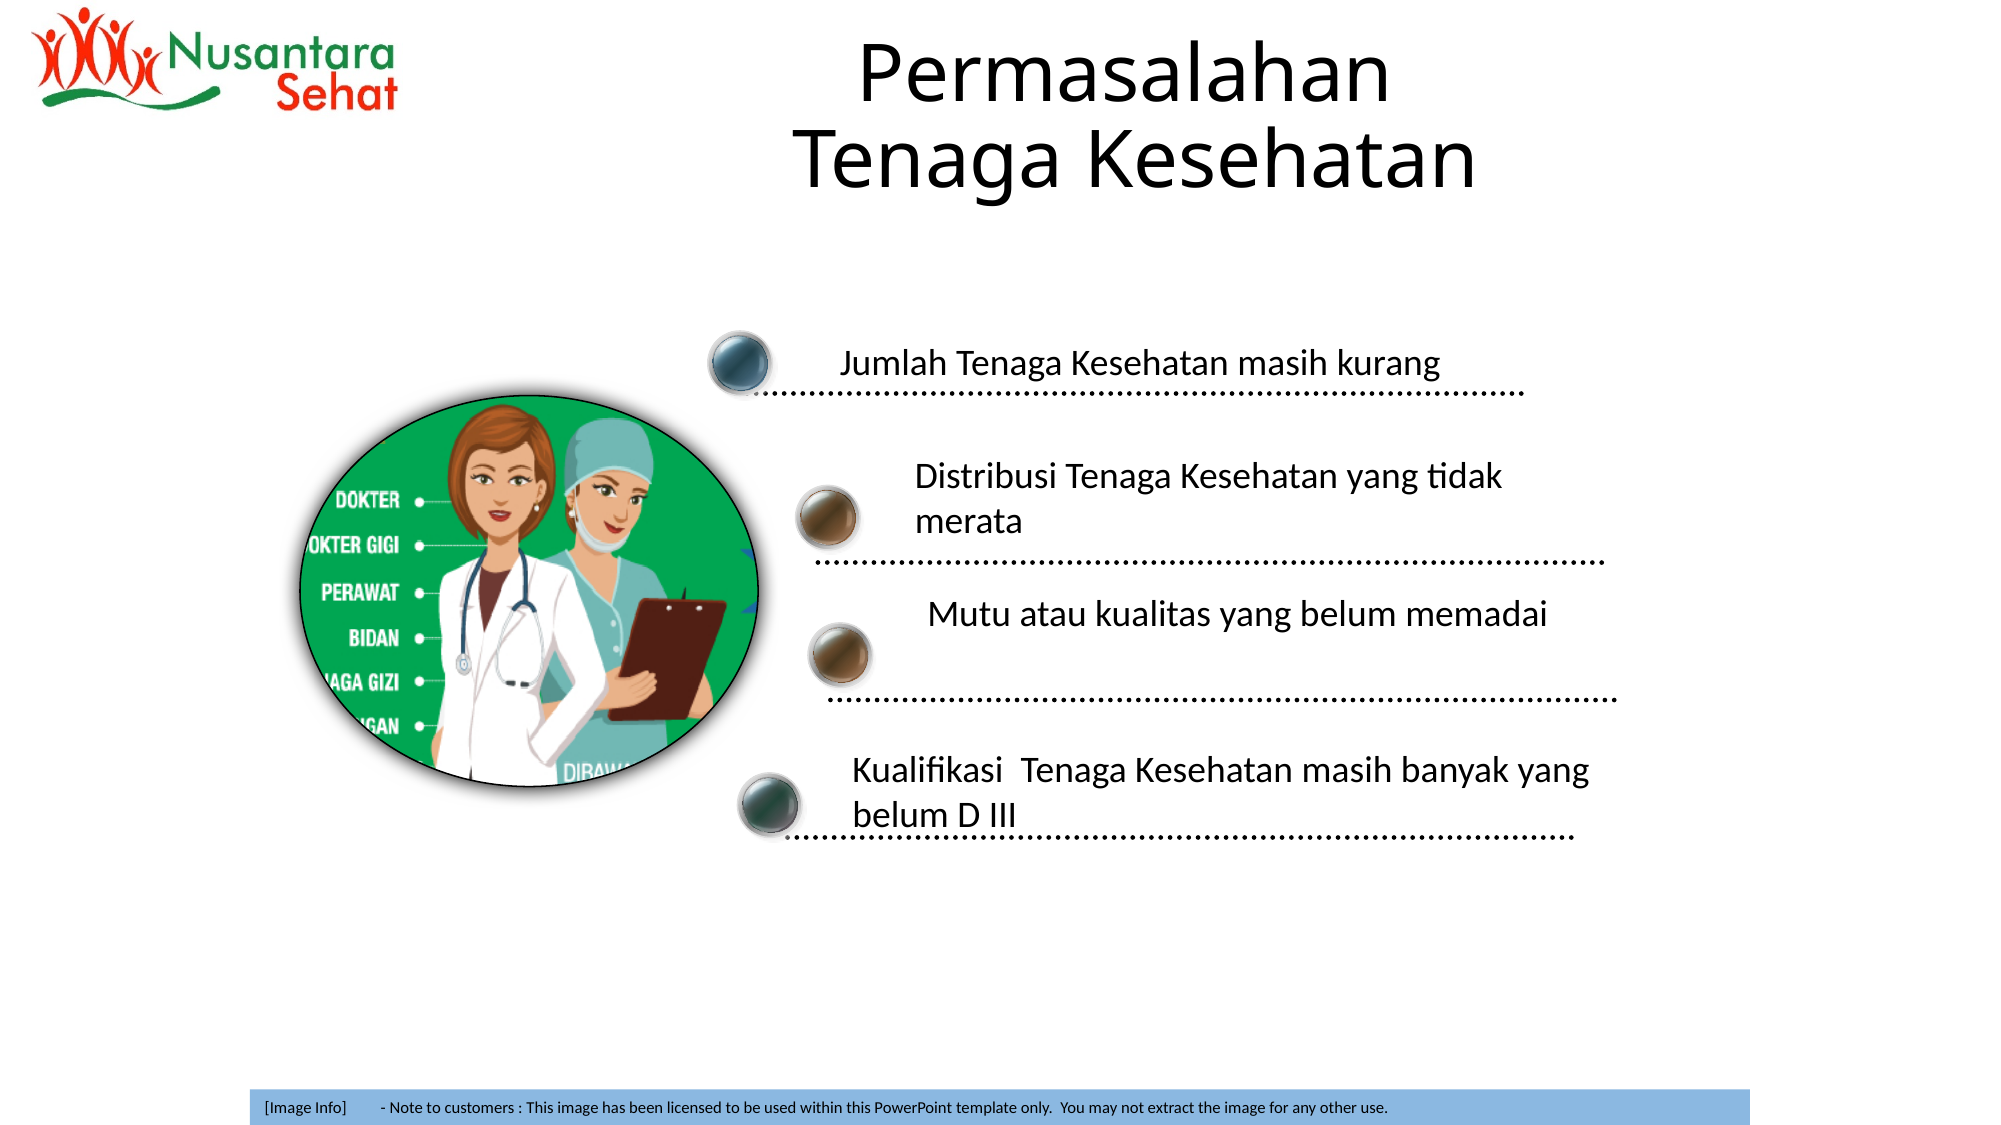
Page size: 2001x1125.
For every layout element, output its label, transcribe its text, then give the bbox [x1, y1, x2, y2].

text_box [737, 772, 803, 838]
picture [738, 325, 747, 330]
picture [826, 480, 835, 485]
picture [820, 550, 830, 555]
text_box Mutu atau kualitas yang belum memadai [912, 581, 1625, 642]
text_box [249, 1089, 1750, 1125]
picture [790, 509, 795, 518]
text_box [795, 485, 861, 550]
picture [839, 617, 848, 622]
picture [299, 395, 759, 787]
picture [732, 796, 737, 805]
picture [702, 355, 707, 364]
text_box [Image Info] - Note to customers : This image has been licensed to be used within this PowerPoint template only. You may not extract the image for any other use. [249, 1089, 1738, 1124]
picture [873, 654, 878, 664]
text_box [807, 622, 873, 688]
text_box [707, 330, 773, 396]
text_box Distribusi Tenaga Kesehatan yang tidak merata [900, 443, 1613, 549]
text_box Jumlah Tenaga Kesehatan masih kurang [824, 330, 1650, 391]
text_box Kualifikasi Tenaga Kesehatan masih banyak yang belum D III [837, 737, 1650, 843]
picture [31, 0, 403, 121]
title Permasalahan Tenaga Kesehatan [520, 24, 1750, 213]
picture [768, 767, 777, 772]
